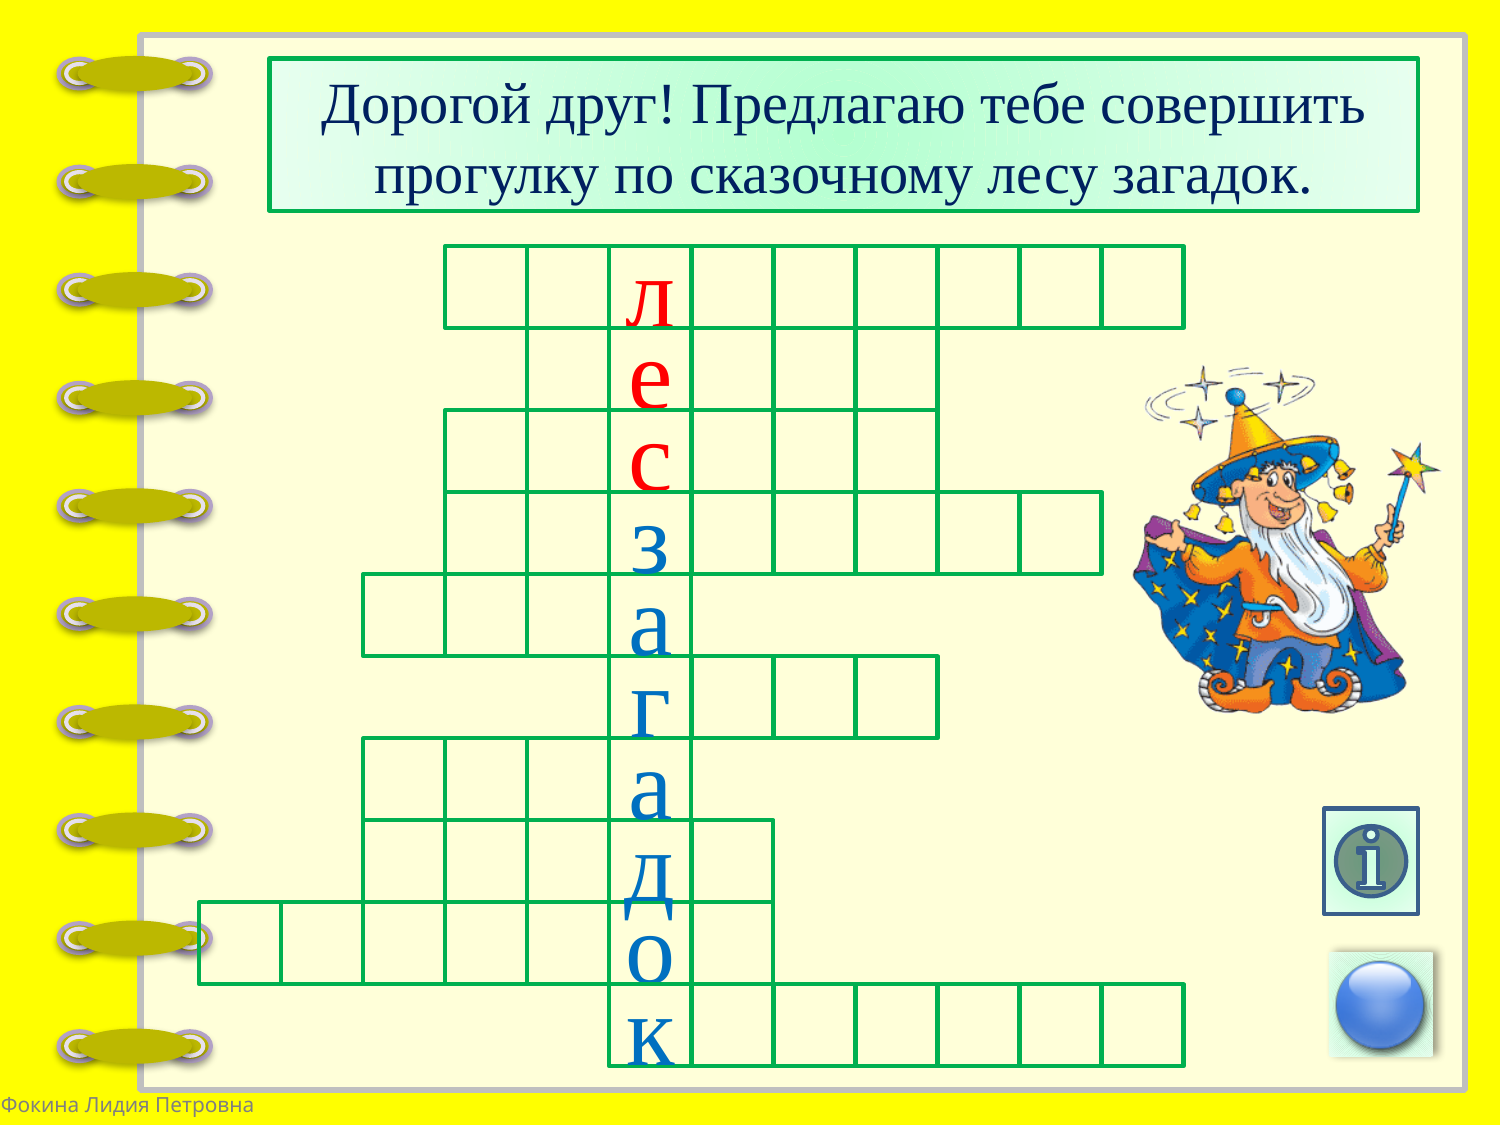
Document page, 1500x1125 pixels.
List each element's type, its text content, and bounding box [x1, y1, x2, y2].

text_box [198, 245, 1184, 1067]
picture [1328, 951, 1434, 1057]
text_box Дорогой друг! Предлагаю тебе совершить прогулку по сказочному лесу загадок. [267, 56, 1420, 213]
text_box [1367, 831, 1375, 839]
text_box [1322, 806, 1420, 916]
picture [1124, 360, 1444, 719]
text_box [1360, 850, 1382, 886]
